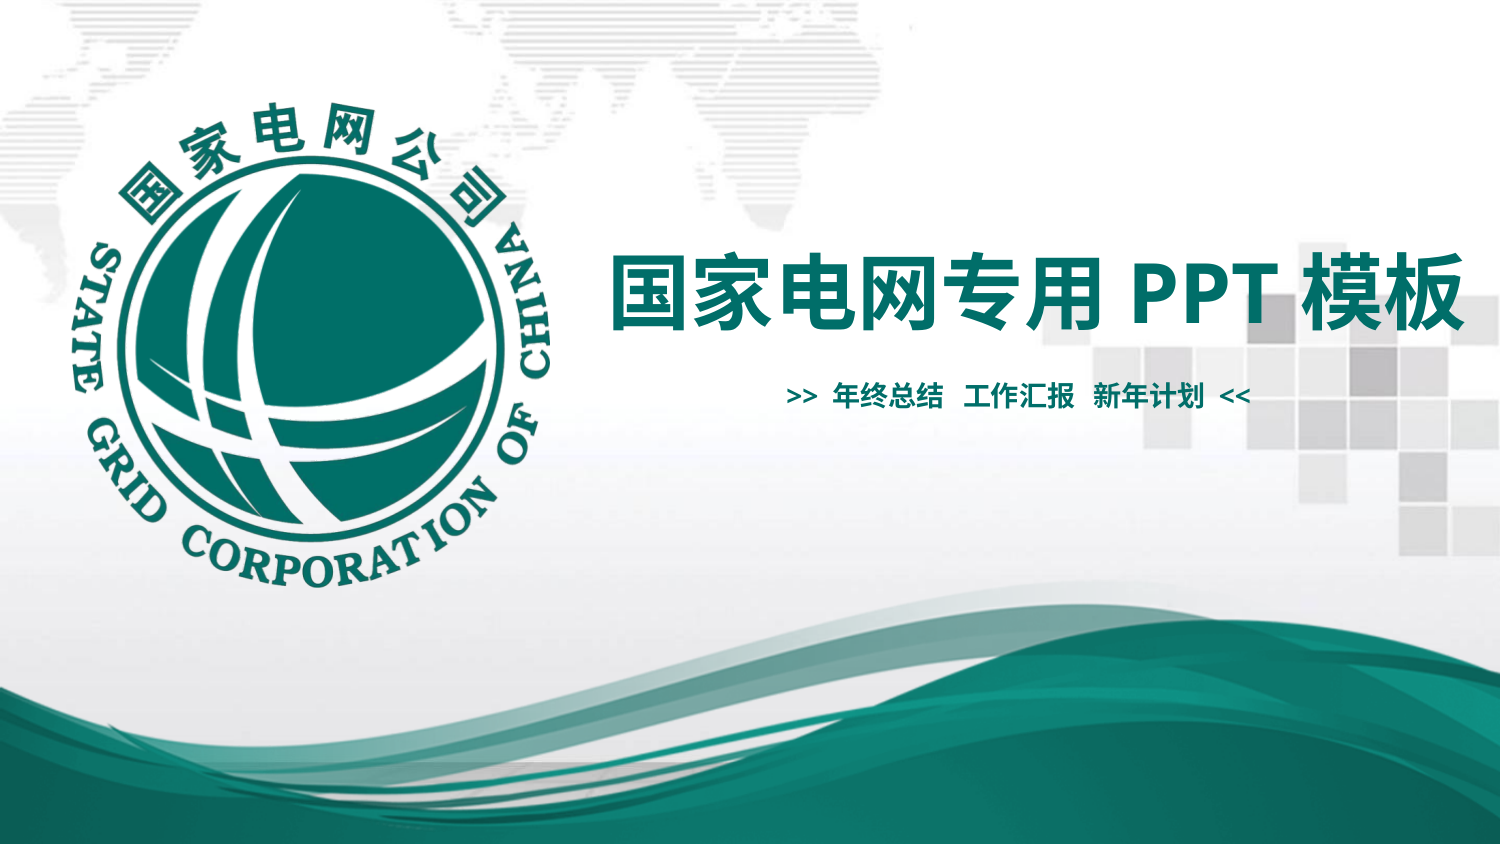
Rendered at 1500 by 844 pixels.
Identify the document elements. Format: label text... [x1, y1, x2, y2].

picture [0, 0, 1500, 844]
text_box >> 年终总结 工作汇报 新年计划 << [771, 371, 1266, 420]
text_box 国家电网专用PPT模板 [593, 232, 1482, 348]
